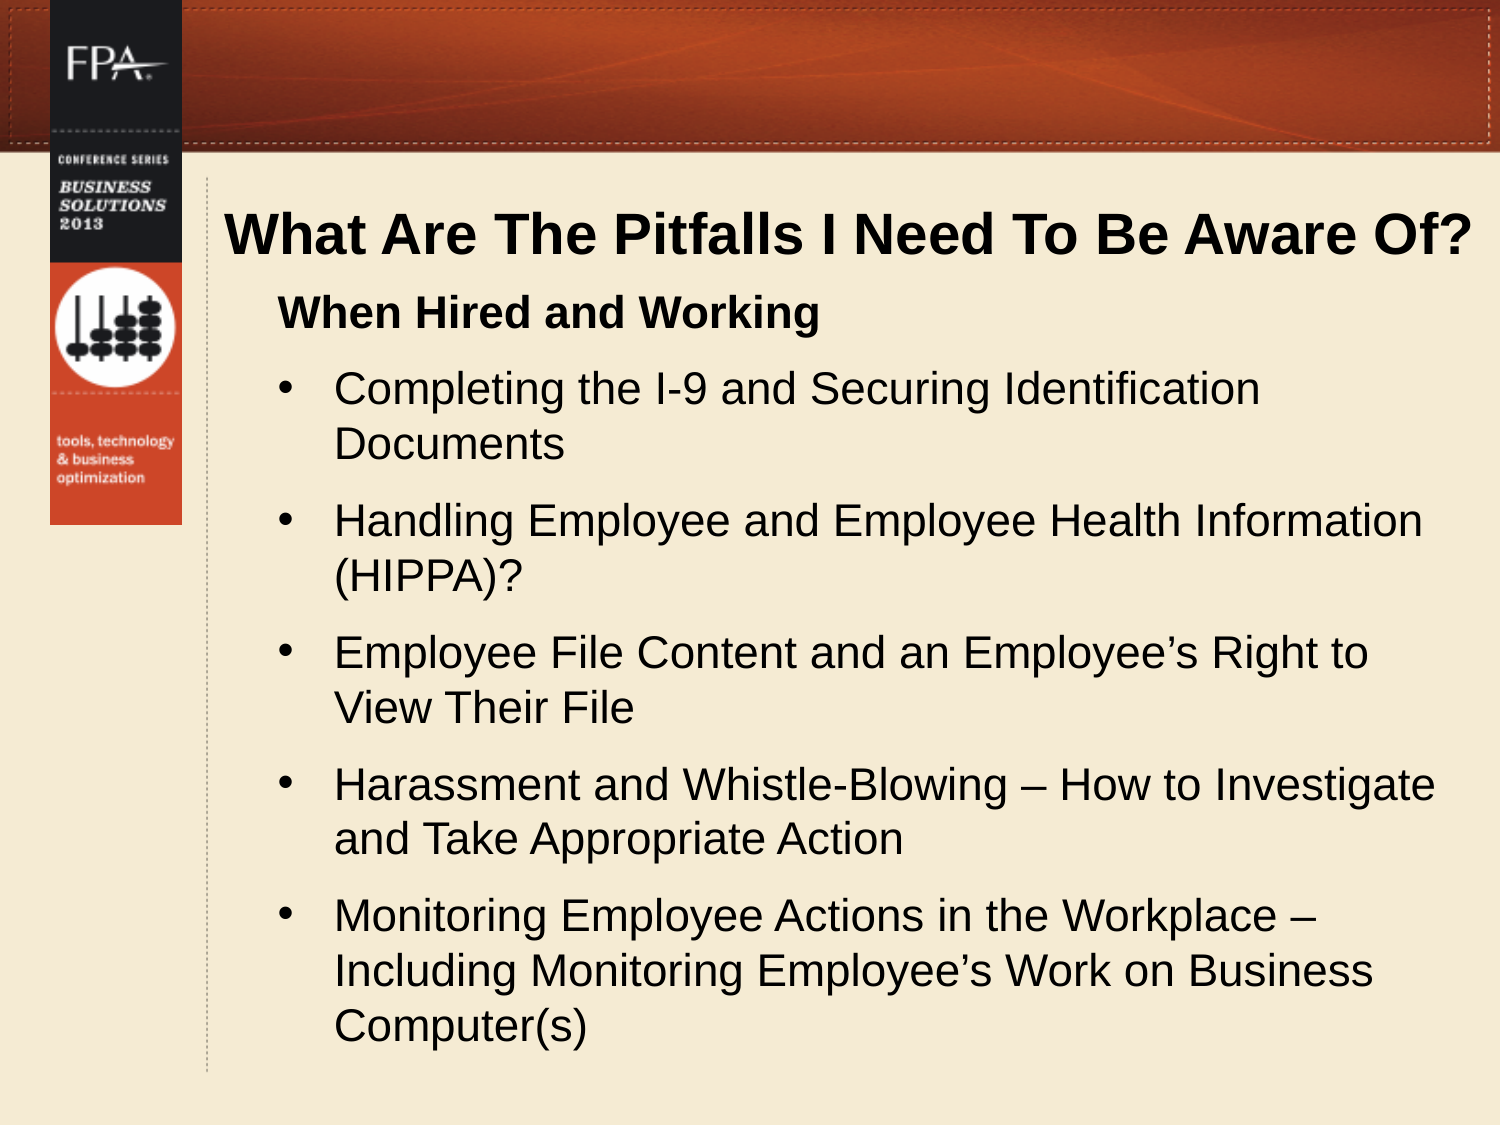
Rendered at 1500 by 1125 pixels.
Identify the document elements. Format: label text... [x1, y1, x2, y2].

list When Hired and Working Completing the I-9 and Securing Identification Documents Handling Employee and Employee Health Information (HIPPA)? Employee File Content and an Employee’s Right to View Their File Harassment and Whistle-Blowing – How to Investigate and Take Appropriate Action Monitoring Employee Actions in the Workplace – Including Monitoring Employee’s Work on Business Computer(s) [262, 275, 1463, 1075]
title What Are The Pitfalls I Need To Be Aware Of? [199, 137, 1500, 276]
picture [0, 0, 1500, 1125]
